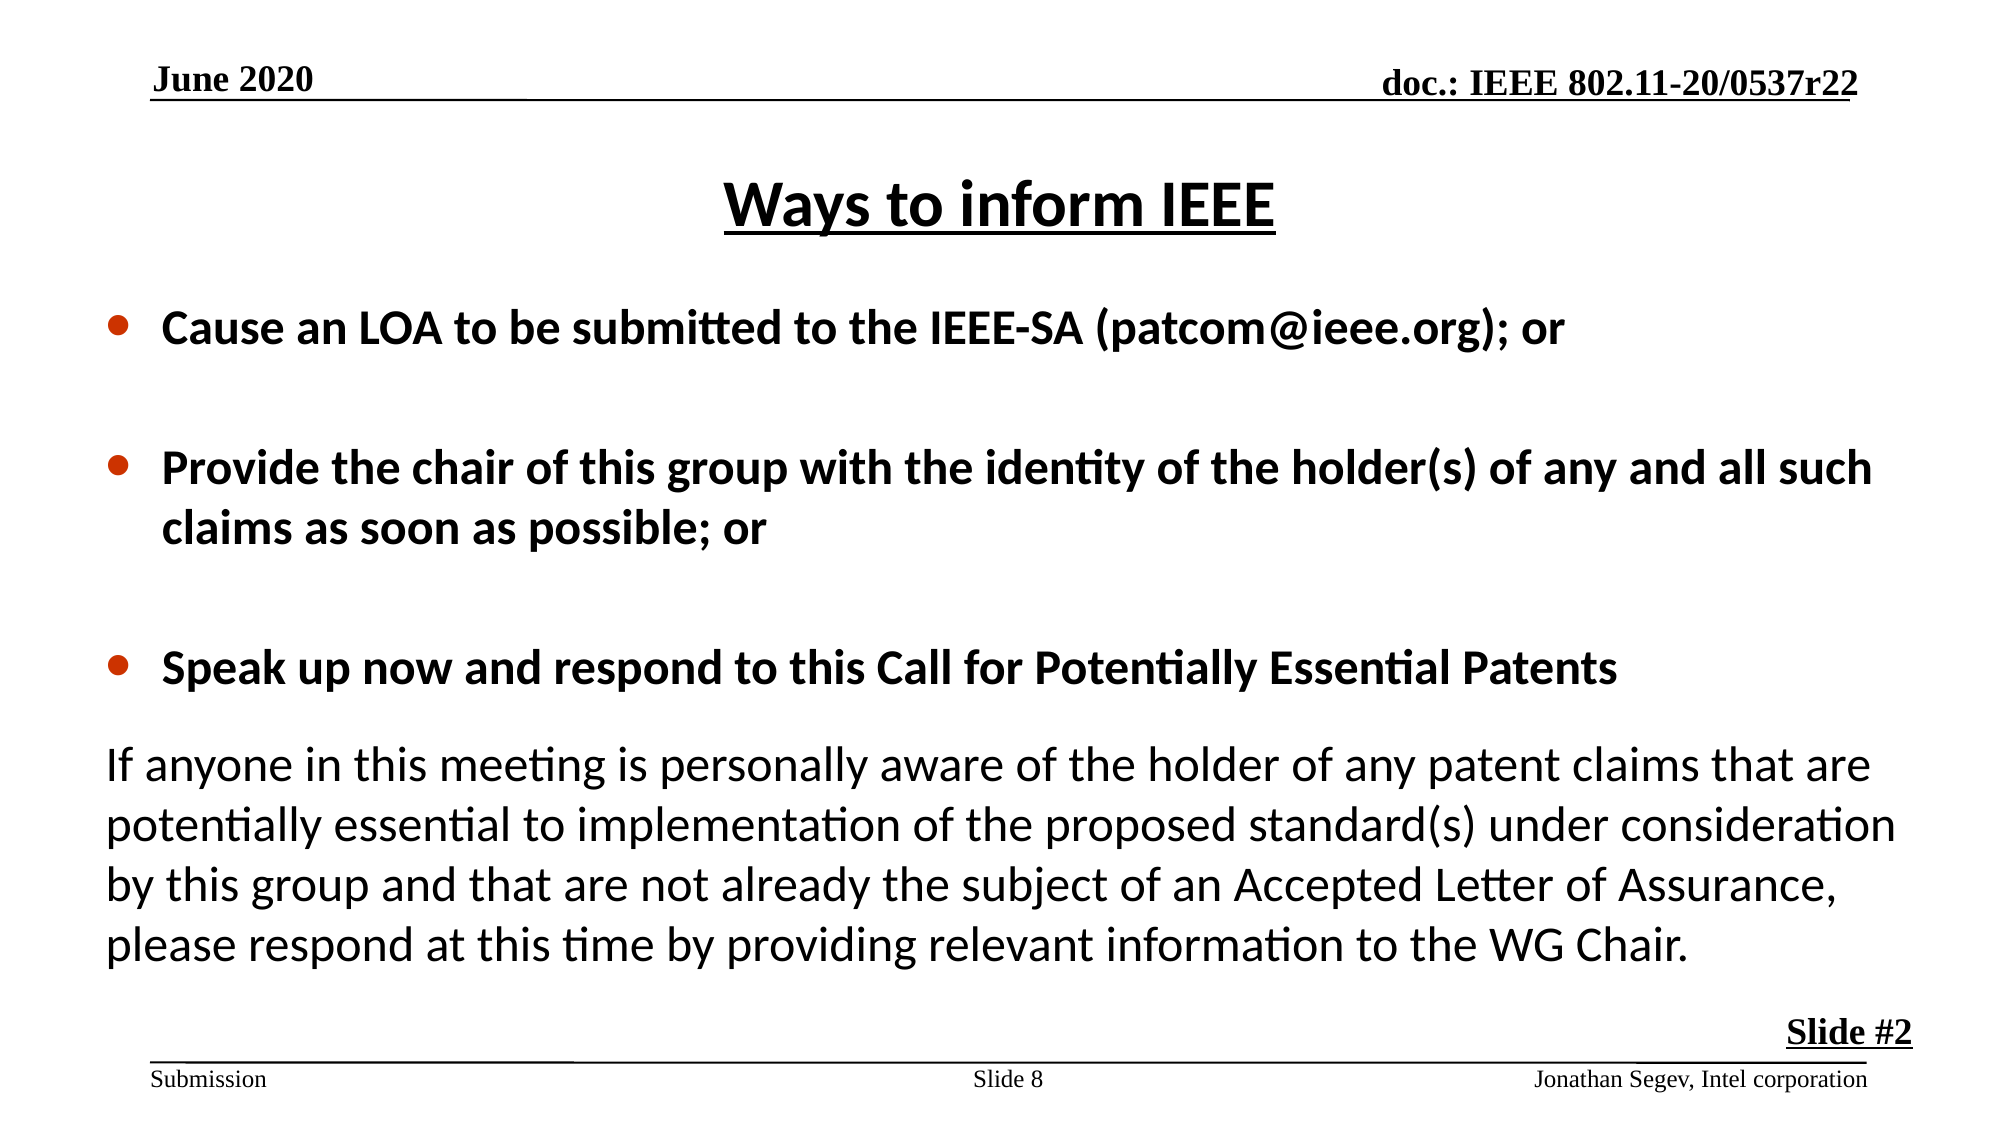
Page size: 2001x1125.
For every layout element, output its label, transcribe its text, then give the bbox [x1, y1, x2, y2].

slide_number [152, 54, 563, 100]
slide_number Slide 8 [950, 1061, 1067, 1123]
footer Jonathan Segev, Intel corporation [1171, 1061, 1869, 1093]
text_box Slide #2 [1771, 999, 1928, 1060]
list Cause an LOA to be submitted to the IEEE-SA (patcom@ieee.org); or Provide the chair of this group with the identity of the holder(s) of any and all such claims as soon as possible; or Speak up now and respond to this Call for Potentially Essential Patents If anyone in this meeting is personally aware of the holder of any patent claims that are potentially essential to implementation of the proposed standard(s) under consideration by this group and that are not already the subject of an Accepted Letter of Assurance, please respond at this time by providing relevant information to the WG Chair. [90, 286, 1946, 1000]
title Ways to inform IEEE [149, 112, 1850, 286]
